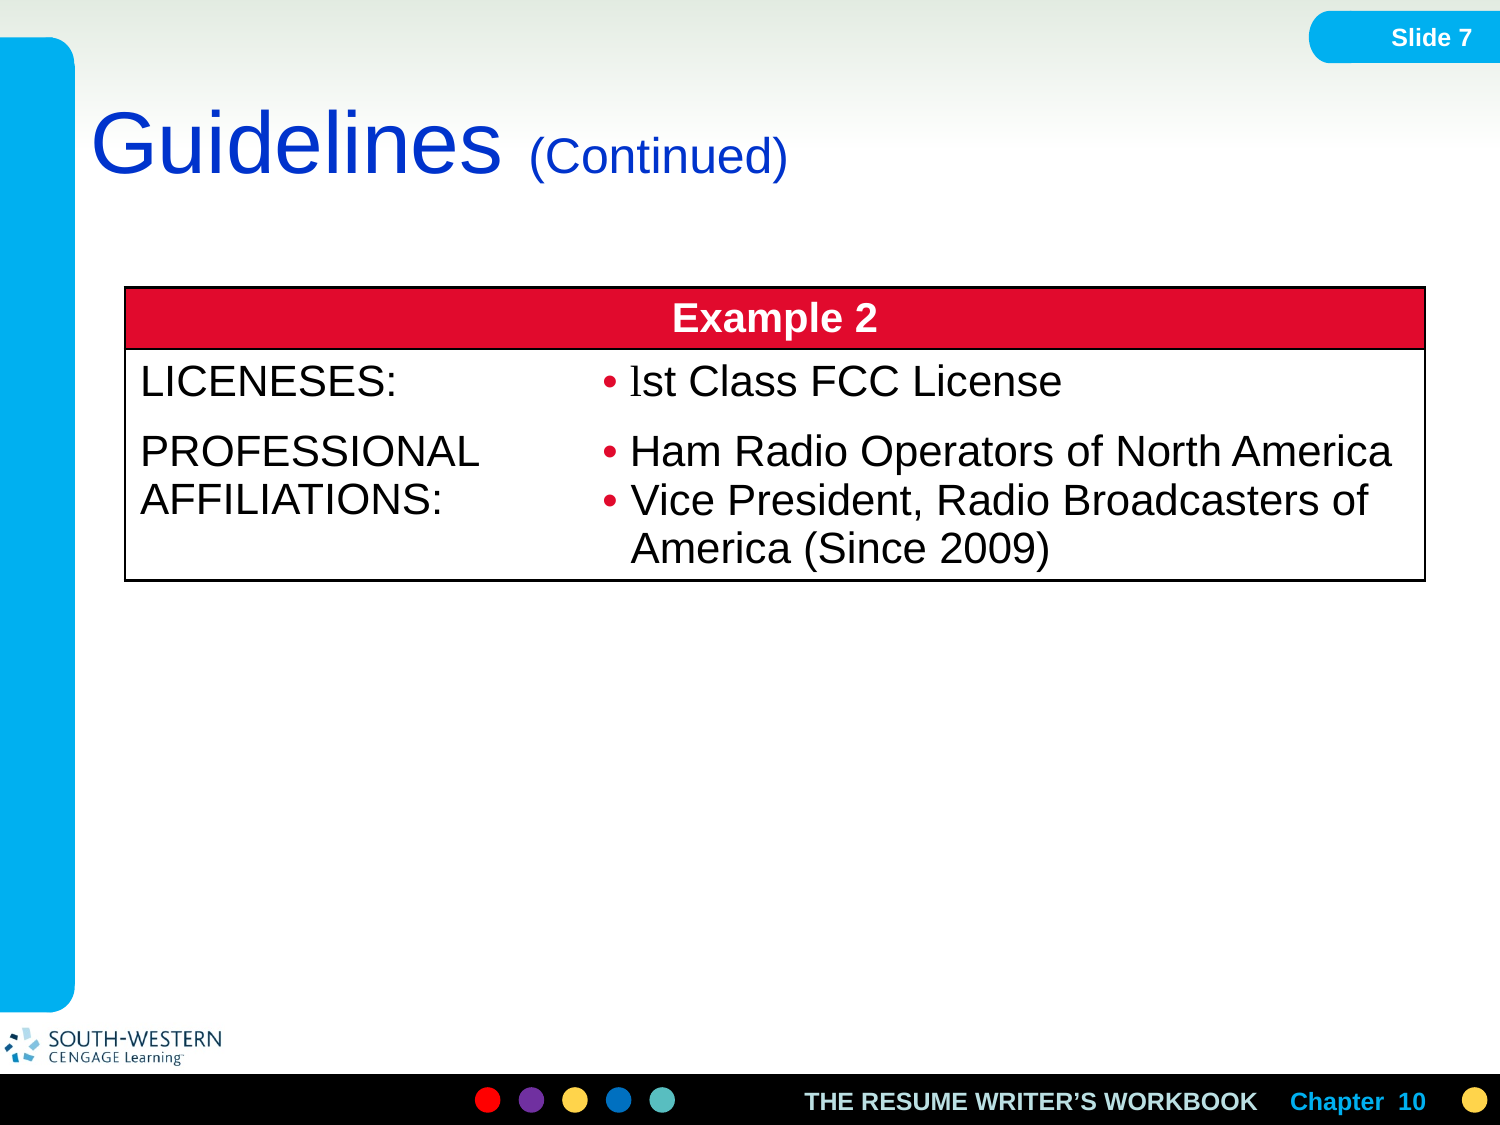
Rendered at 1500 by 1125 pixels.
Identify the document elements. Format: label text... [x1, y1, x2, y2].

table_cell lst Class FCC License Ham Radio Operators of North America Vice President, Radio Broadcasters of America (Since 2009) [587, 350, 1424, 579]
title Guidelines (Continued) [74, 44, 1426, 233]
footer Chapter 10 [1274, 1075, 1476, 1125]
table_cell LICENESES: PROFESSIONAL AFFILIATIONS: [126, 350, 587, 579]
slide_number Slide 7 [1312, 13, 1488, 93]
list [99, 224, 1451, 968]
picture [0, 1022, 225, 1073]
table_header Example 2 [126, 289, 1424, 348]
